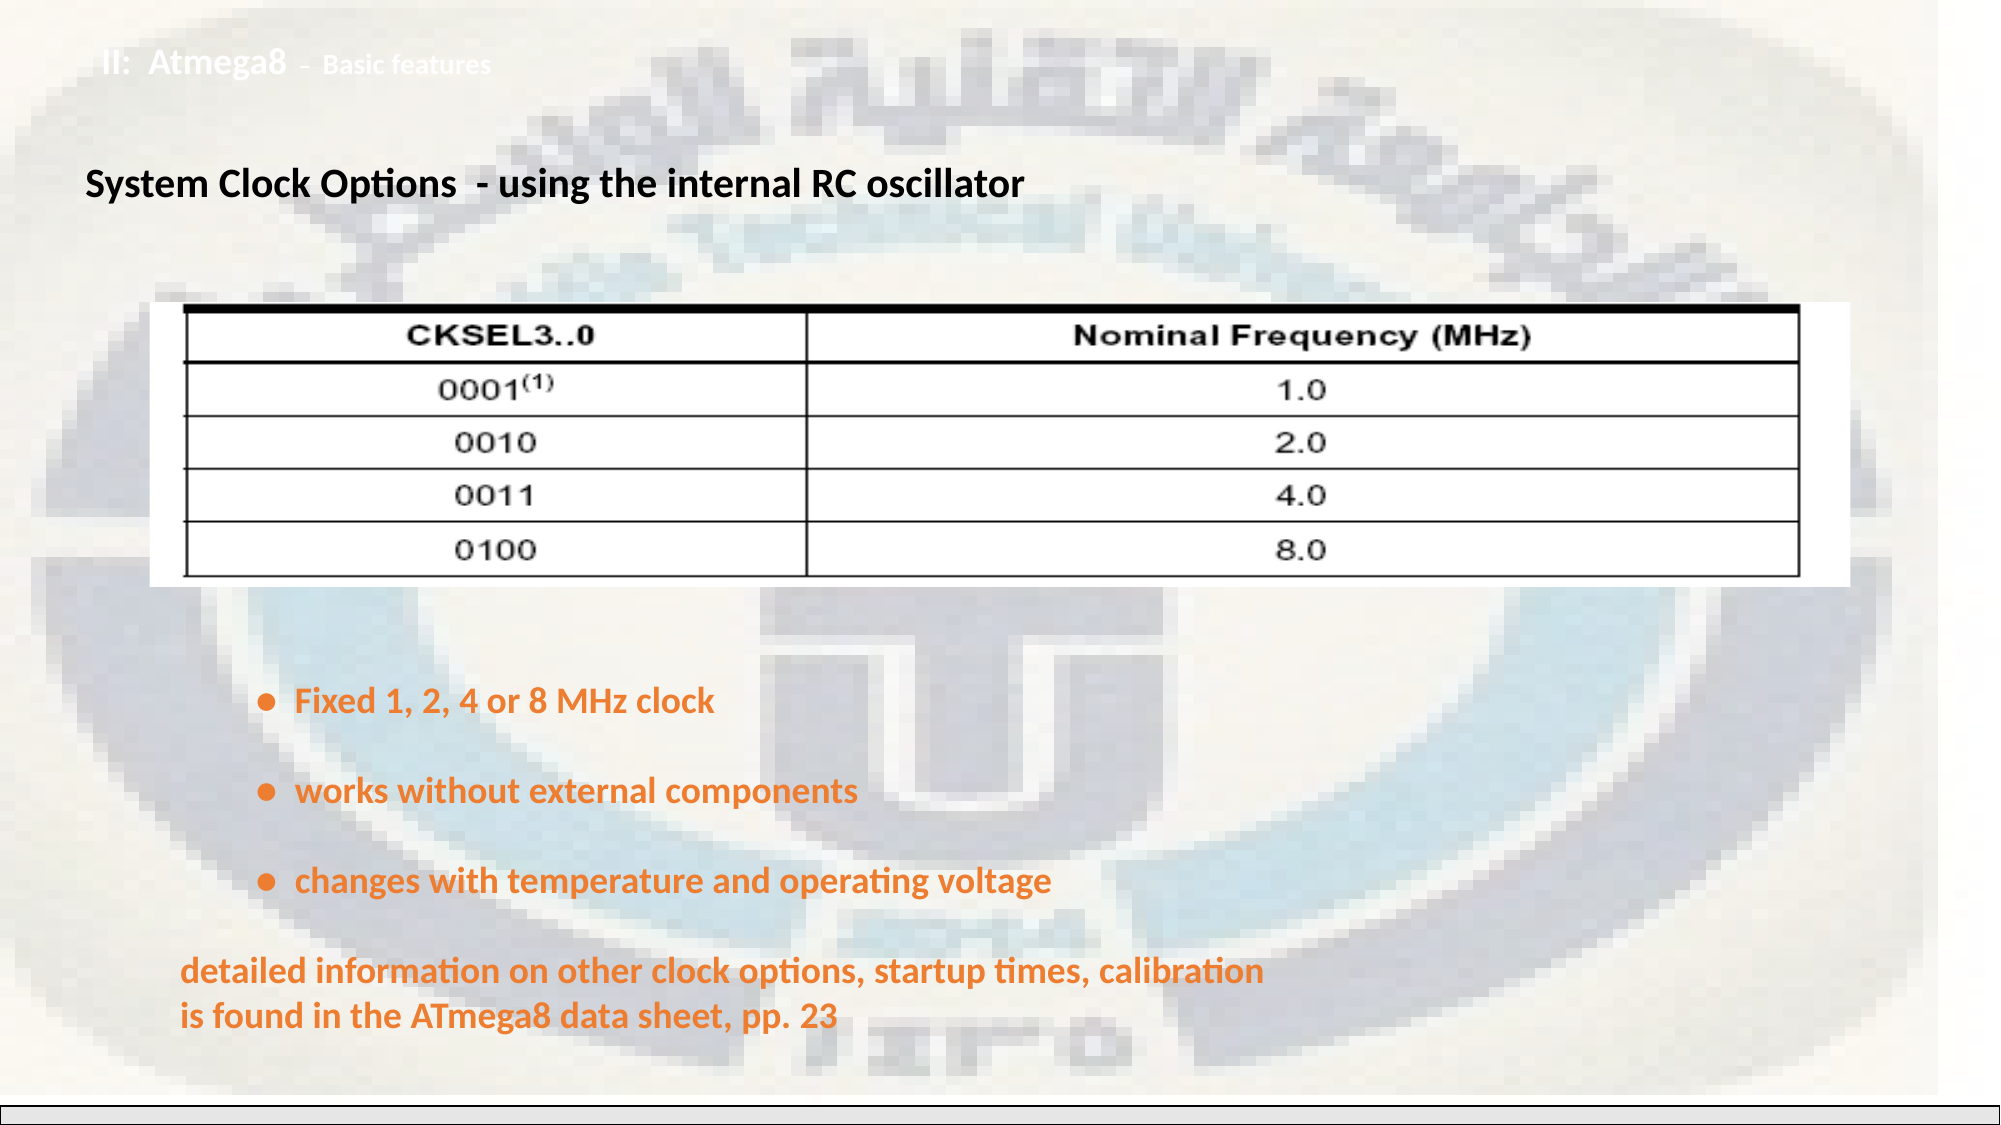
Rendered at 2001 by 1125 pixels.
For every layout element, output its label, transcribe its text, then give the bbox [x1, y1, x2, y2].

text_box II: Atmega8 – Basic features [86, 29, 1457, 90]
picture [149, 302, 1851, 587]
text_box [0, 1105, 2000, 1125]
text_box ● Fixed 1, 2, 4 or 8 MHz clock ● works without external components ● changes with temperature and operating voltage detailed information on other clock options, startup times, calibration is found in the ATmega8 data sheet, pp. 23 [165, 668, 1993, 1044]
text_box System Clock Options - using the internal RC oscillator [70, 148, 1930, 259]
text_box Label Operator Operand[s] ;Comment INIT: mov ax, bx ; Copy contents of bx into ax Label - INIT: Operator - mov Operands - ax and bx Comment - alphanumeric string between ; and \n Not case sensitive Unlike other assemblers, destination operand is first mov is the mnemonic that the assembler translates into an opcode [0, 0, 2000, 1105]
